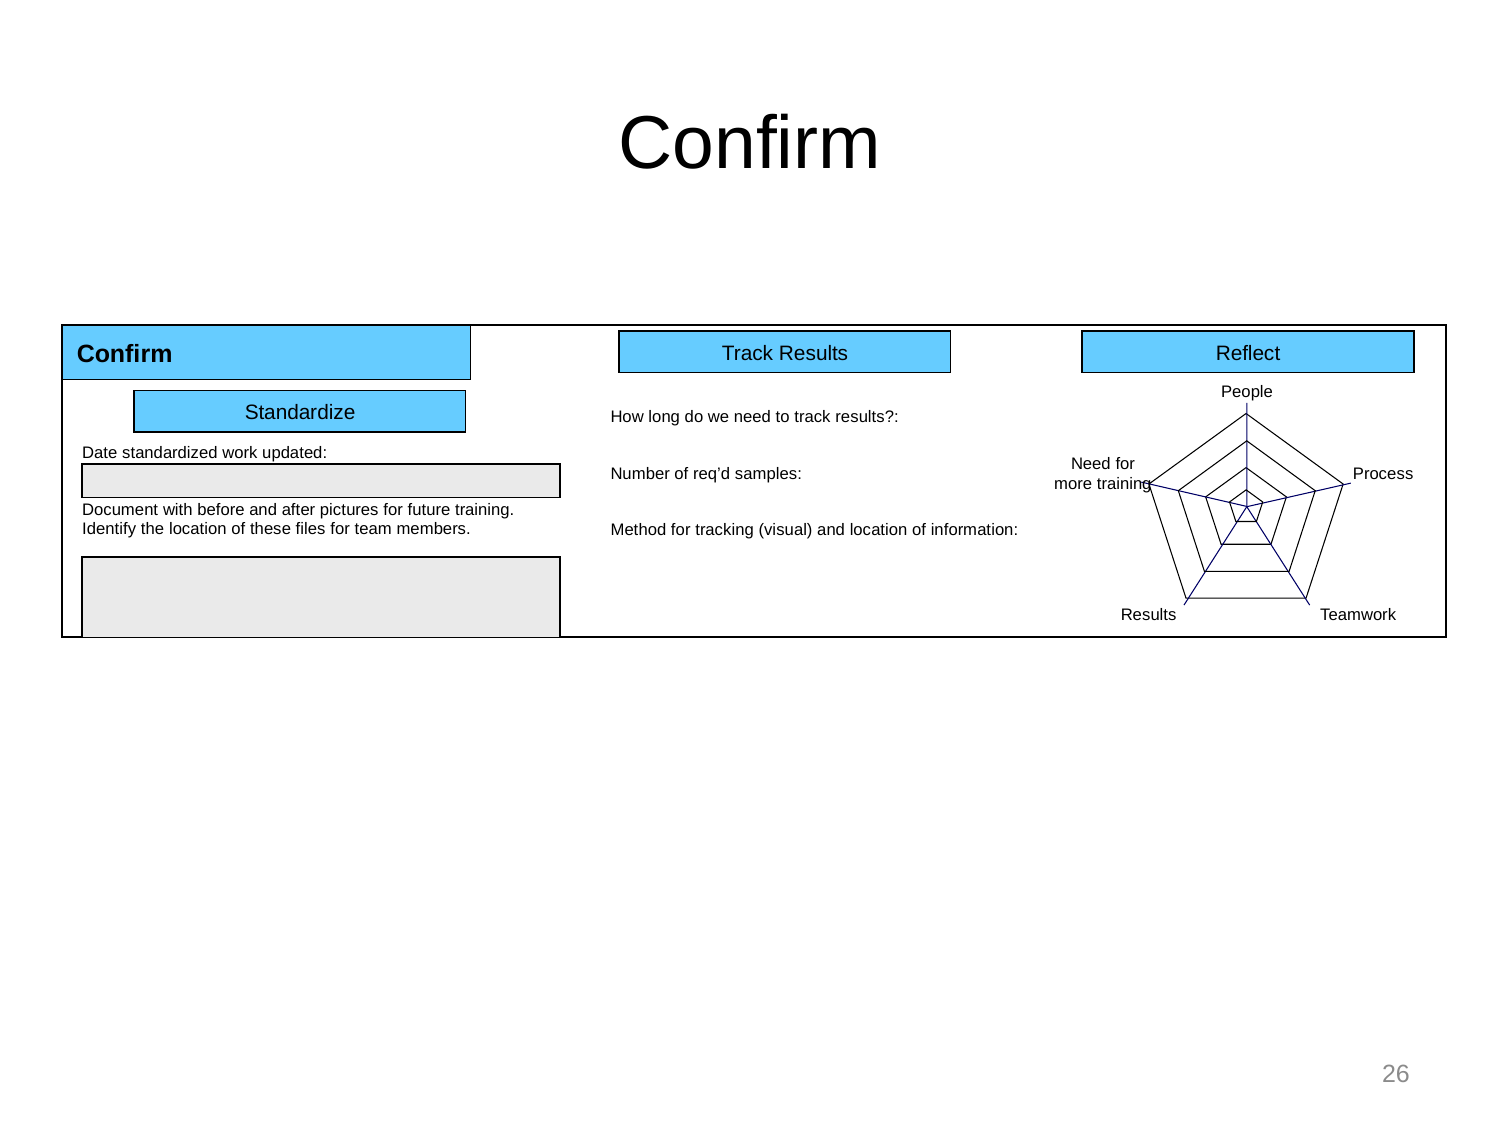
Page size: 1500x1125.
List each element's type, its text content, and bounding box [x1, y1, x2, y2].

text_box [61, 324, 1451, 638]
slide_number 26 [1074, 1042, 1425, 1103]
title Confirm [75, 45, 1425, 233]
